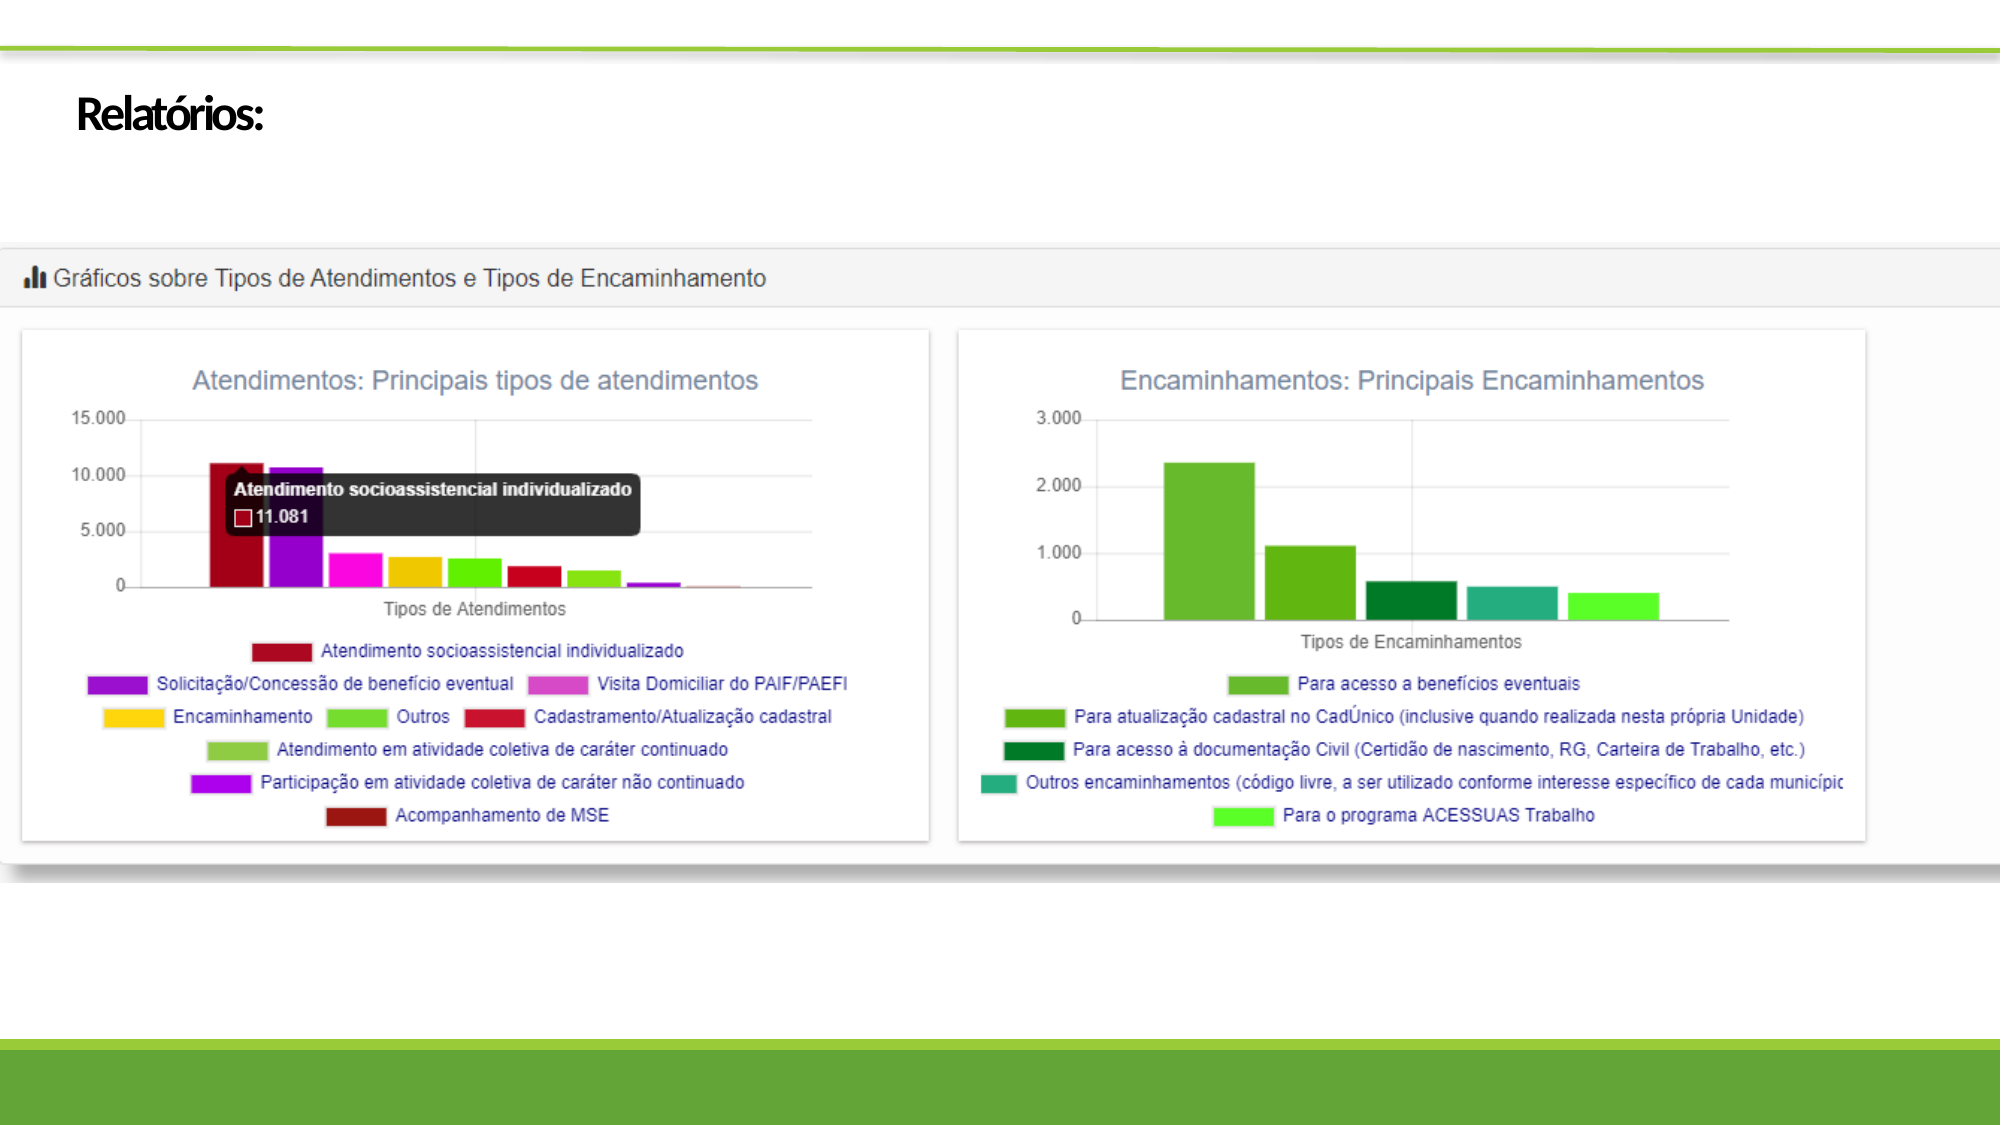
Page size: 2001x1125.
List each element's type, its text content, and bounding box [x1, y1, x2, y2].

text_box Relatórios: [25, 78, 1966, 141]
text_box [0, 45, 2000, 54]
picture [0, 241, 2000, 884]
